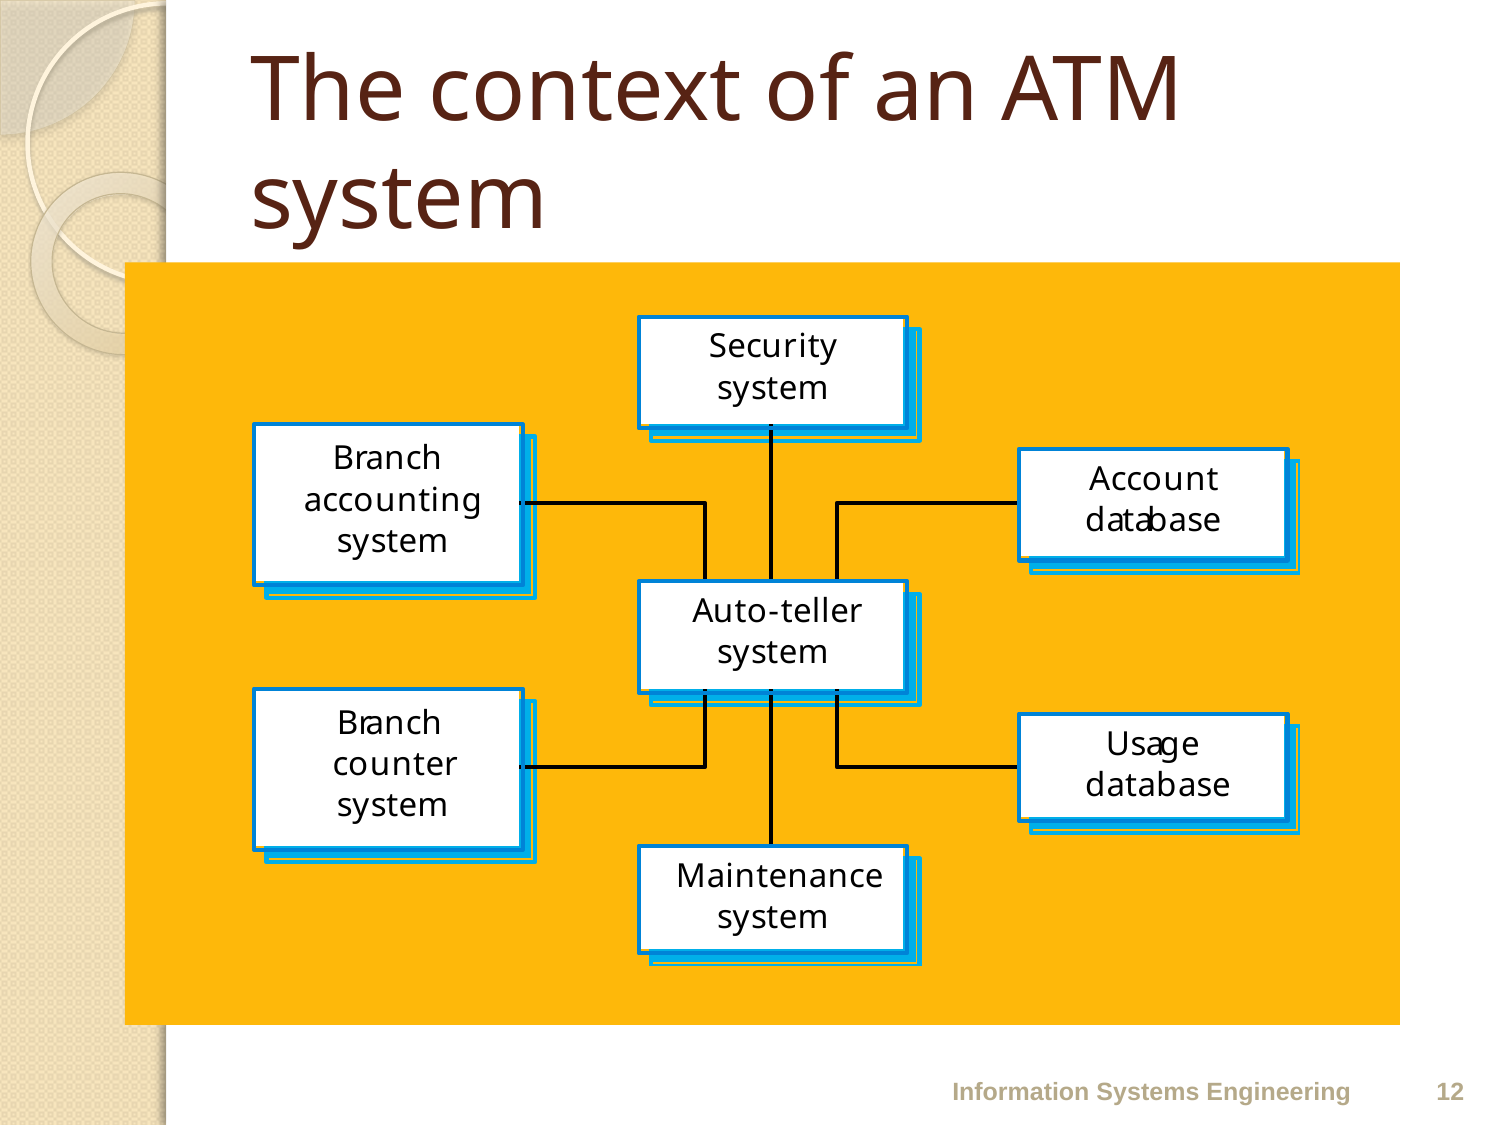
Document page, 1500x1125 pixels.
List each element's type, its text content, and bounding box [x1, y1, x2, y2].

footer Information Systems Engineering [937, 1034, 1413, 1113]
title The context of an ATM system [235, 45, 1466, 233]
slide_number 12 [1413, 1034, 1488, 1113]
text_box [124, 262, 1400, 1025]
picture [249, 312, 1301, 966]
